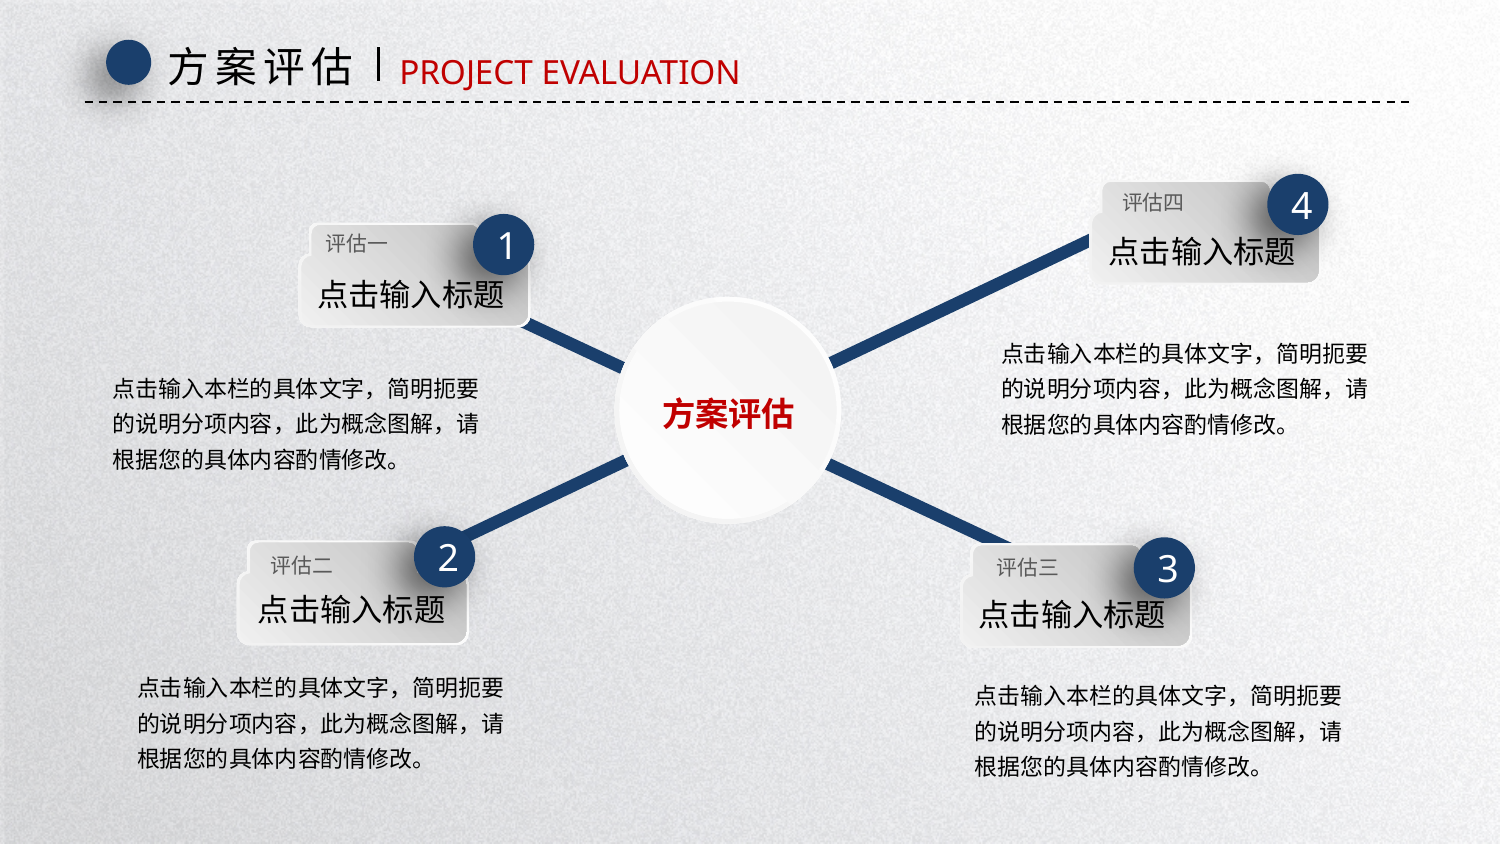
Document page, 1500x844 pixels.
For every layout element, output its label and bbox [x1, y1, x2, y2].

text_box [1089, 179, 1322, 285]
picture [0, 0, 1500, 844]
text_box [614, 296, 842, 524]
text_box [358, 231, 1108, 588]
text_box [298, 222, 531, 328]
text_box [236, 540, 470, 646]
text_box [959, 543, 1193, 649]
